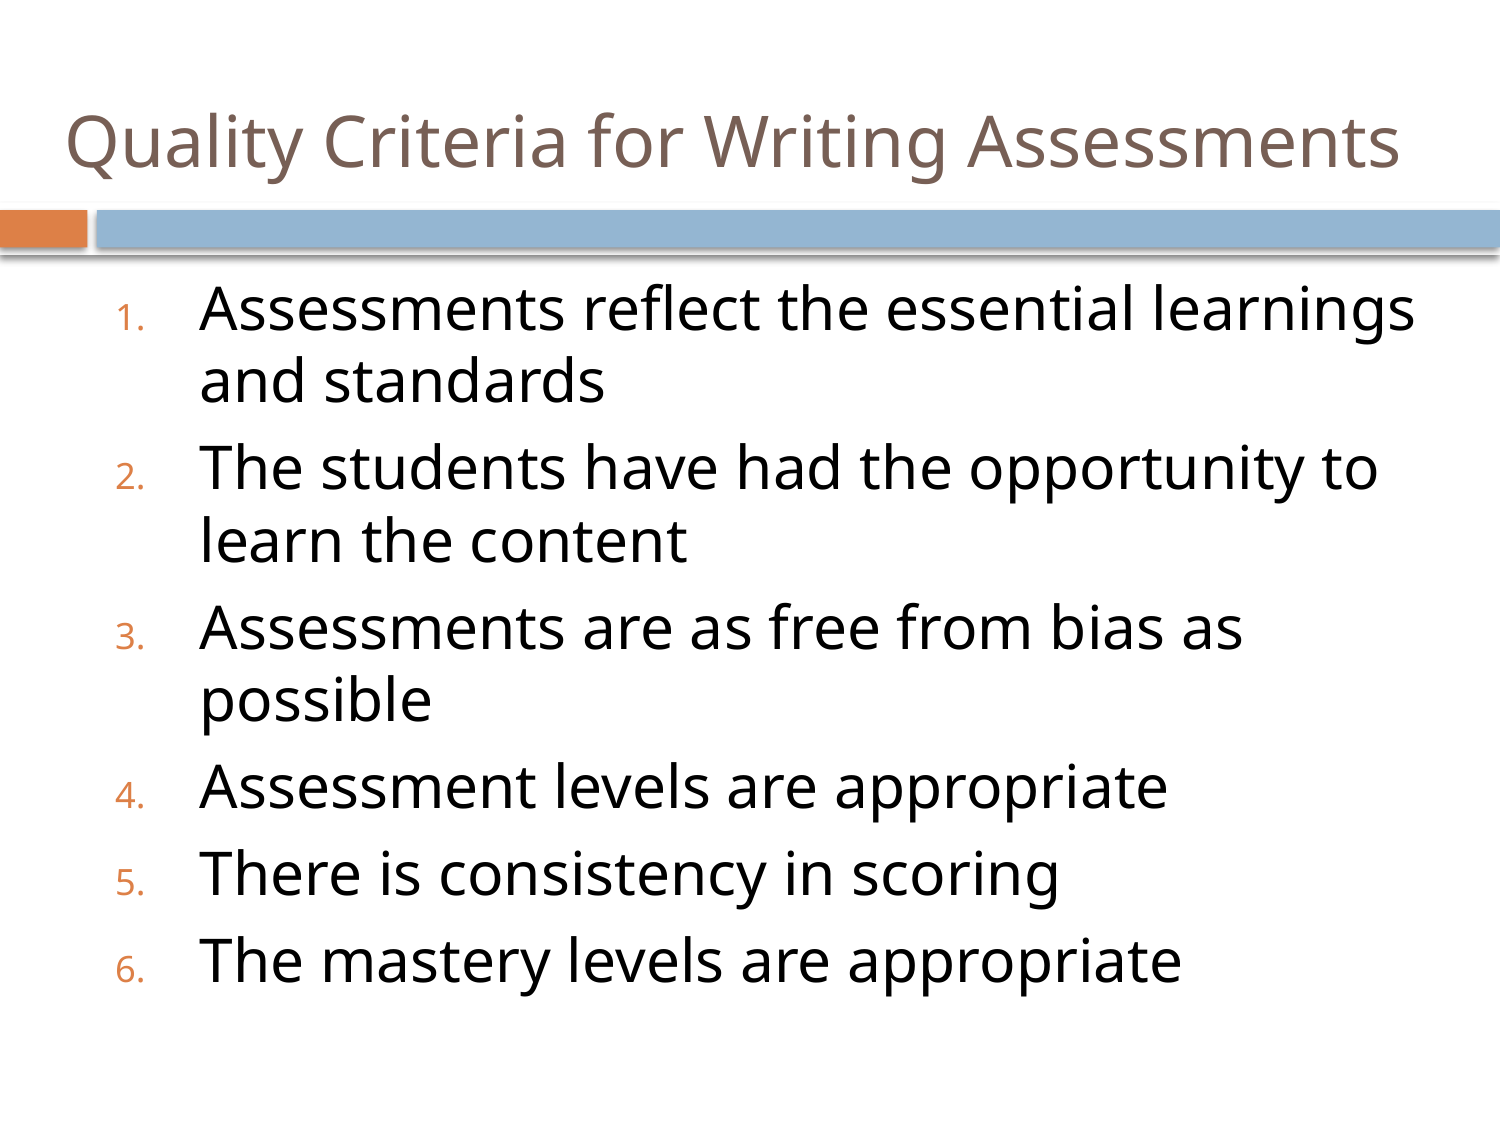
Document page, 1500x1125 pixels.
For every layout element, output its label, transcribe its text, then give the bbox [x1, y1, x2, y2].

title Quality Criteria for Writing Assessments [50, 45, 1438, 233]
list Assessments reflect the essential learnings and standards The students have had the opportunity to learn the content Assessments are as free from bias as possible Assessment levels are appropriate There is consistency in scoring The mastery levels are appropriate [100, 262, 1438, 1000]
